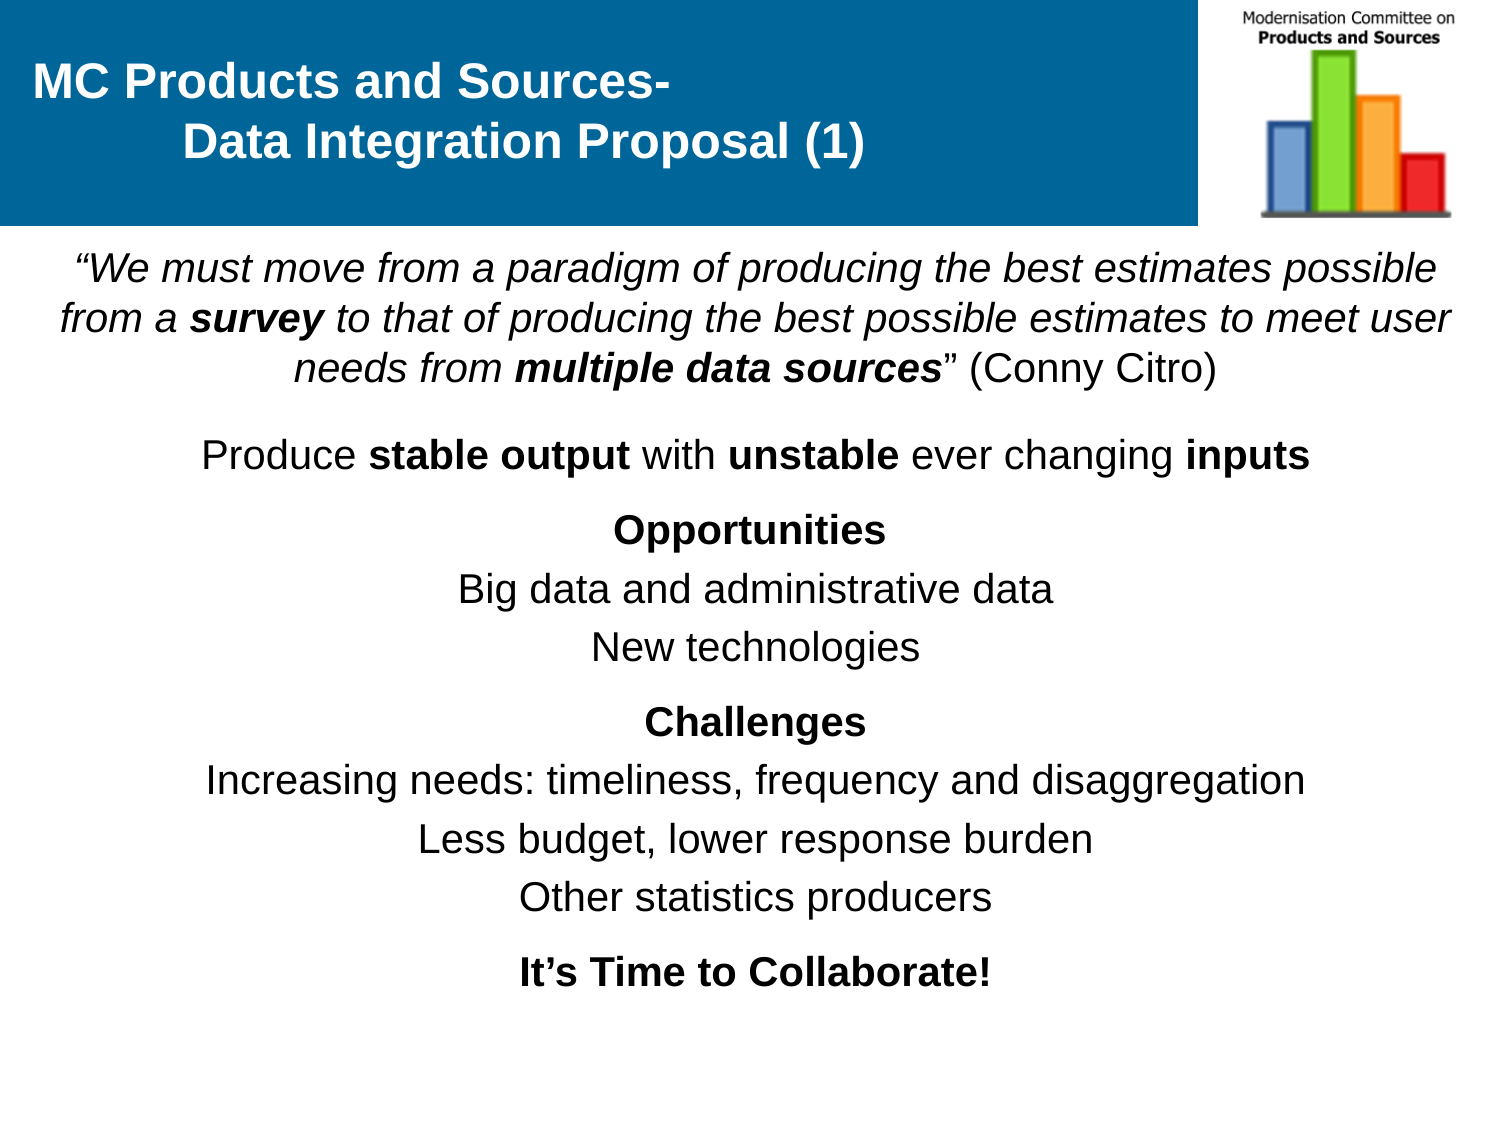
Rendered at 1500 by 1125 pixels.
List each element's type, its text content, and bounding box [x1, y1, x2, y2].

picture [1199, 0, 1500, 227]
list “We must move from a paradigm of producing the best estimates possible from a survey to that of producing the best possible estimates to meet user needs from multiple data sources” (Conny Citro) Produce stable output with unstable ever changing inputs Opportunities Big data and administrative data New technologies Challenges Increasing needs: timeliness, frequency and disaggregation Less budget, lower response burden Other statistics producers It’s Time to Collaborate! [29, 232, 1483, 1043]
title MC Products and Sources- Data Integration Proposal (1) [16, 14, 1178, 203]
